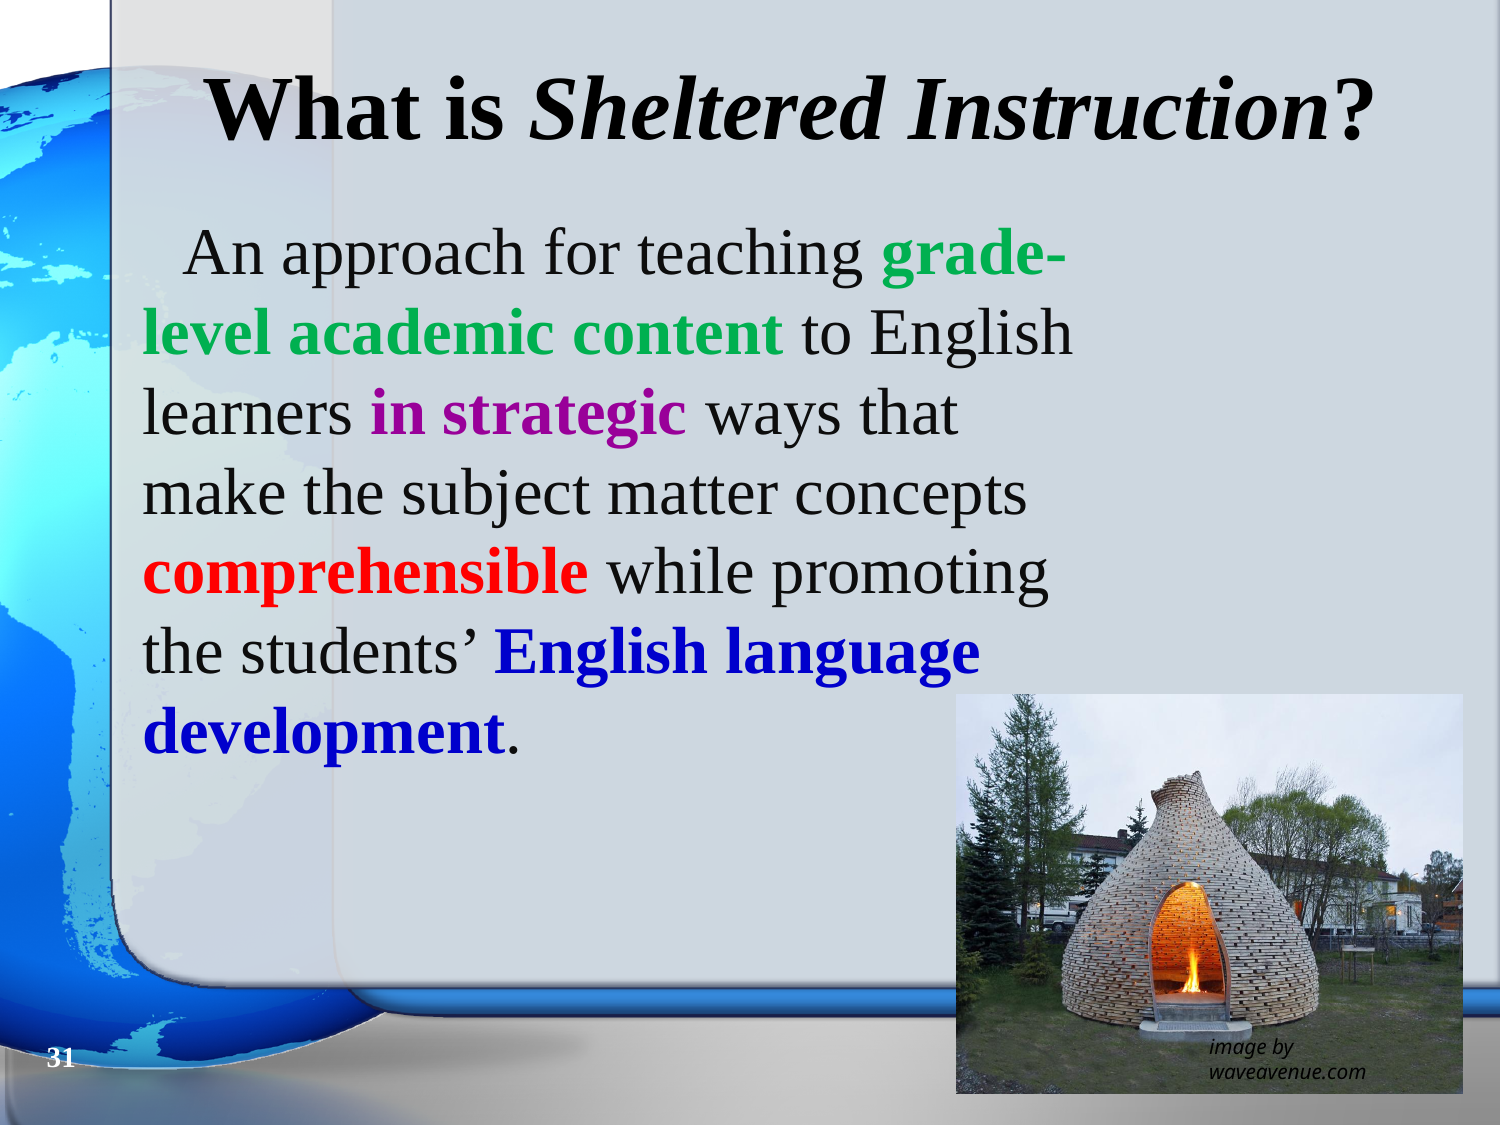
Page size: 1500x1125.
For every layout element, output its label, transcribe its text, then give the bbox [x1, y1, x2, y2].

slide_number 31 [23, 1018, 99, 1094]
text_box image by waveavenue.com [1194, 1103, 1463, 1108]
picture [0, 0, 1500, 1125]
list An approach for teaching grade-level academic content to English learners in strategic ways that make the subject matter concepts comprehensible while promoting the students’ English language development. [98, 200, 1113, 916]
title What is Sheltered Instruction? [187, 12, 1463, 200]
